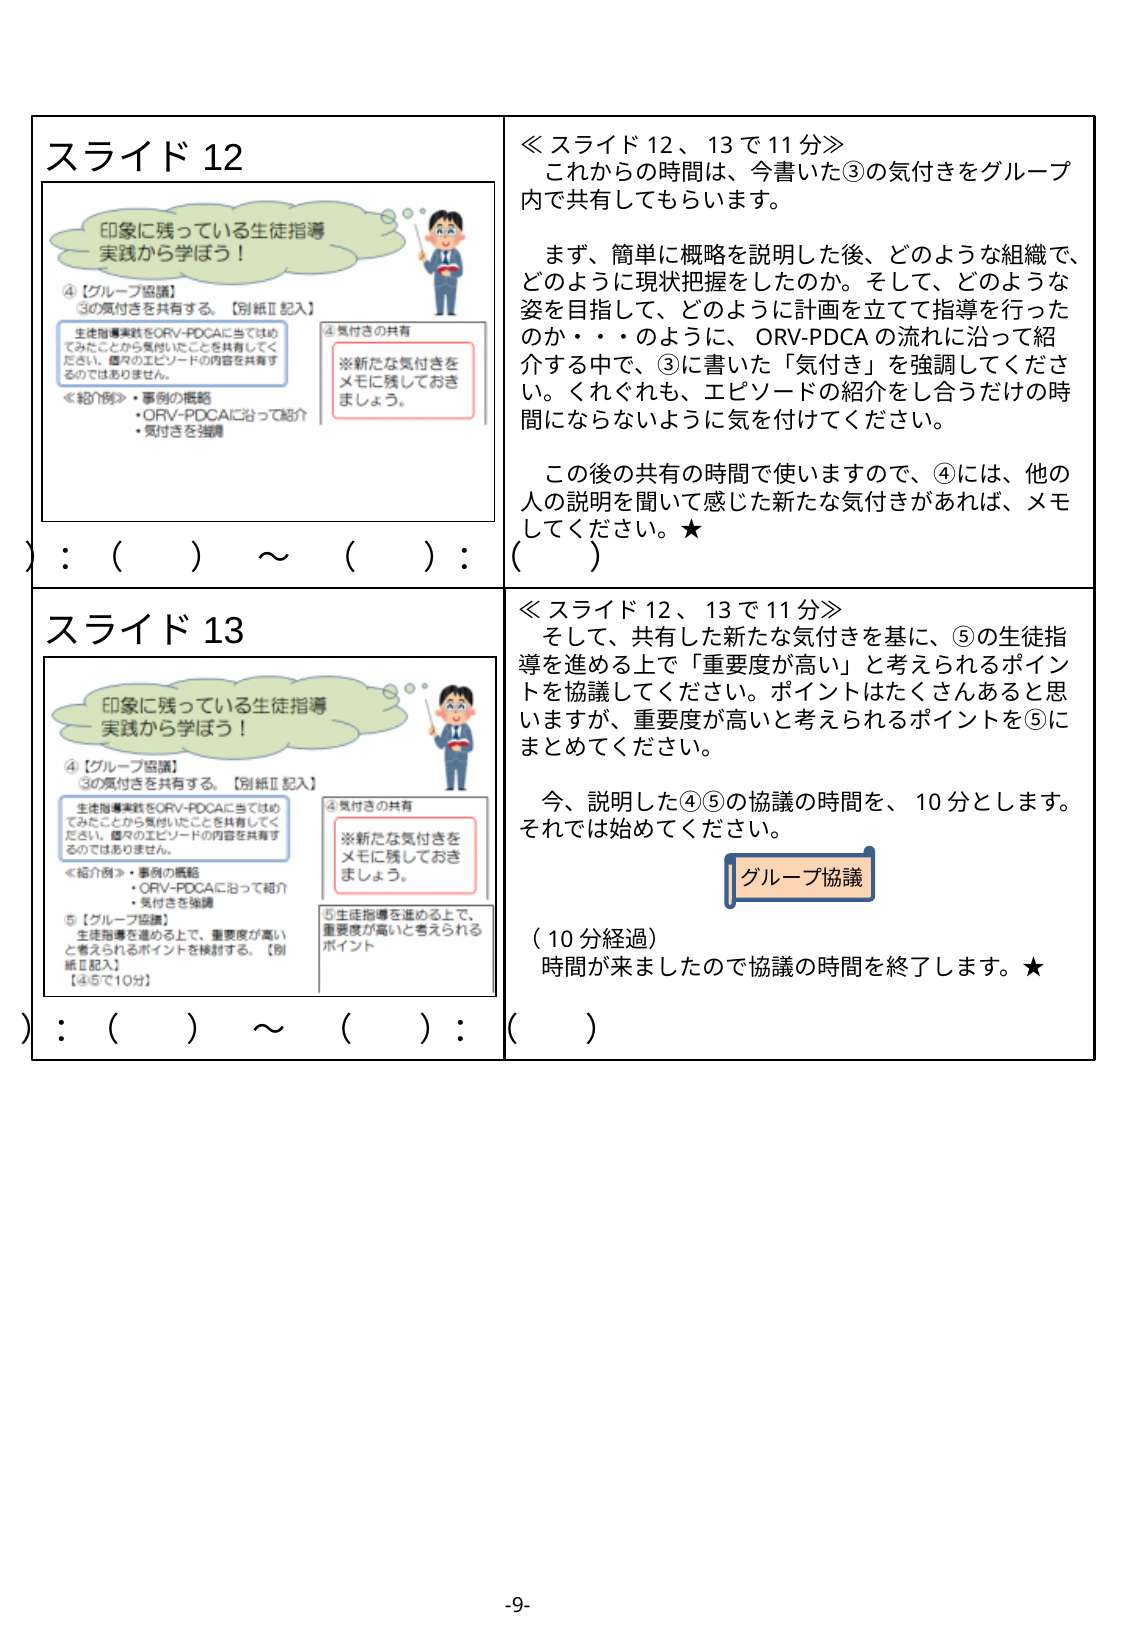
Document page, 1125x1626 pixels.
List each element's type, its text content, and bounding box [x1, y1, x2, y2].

text_box ≪スライド12、13で11分≫ これからの時間は、今書いた③の気付きをグループ内で共有してもらいます。 まず、簡単に概略を説明した後、どのような組織で、どのように現状把握をしたのか。そして、どのような姿を目指して、どのように計画を立てて指導を行ったのか・・・のように、ORV-PDCAの流れに沿って紹介する中で、③に書いた「気付き」を強調してください。くれぐれも、エピソードの紹介をし合うだけの時間にならないように気を付けてください。 この後の共有の時間で使いますので、④には、他の人の説明を聞いて感じた新たな気付きがあれば、メモしてください。★ [505, 123, 1095, 550]
text_box （ ）：（ ） ～ （ ）：（ ） [0, 528, 638, 584]
text_box -9- [490, 1584, 635, 1625]
text_box ≪スライド12、13で11分≫ そして、共有した新たな気付きを基に、⑤の生徒指導を進める上で「重要度が高い」と考えられるポイントを協議してください。ポイントはたくさんあると思いますが、重要度が高いと考えられるポイントを⑤にまとめてください。 今、説明した④⑤の協議の時間を、10分とします。それでは始めてください。 （10分経過） 時間が来ましたので協議の時間を終了します。★ [503, 587, 1097, 988]
text_box スライド12 [29, 114, 502, 528]
text_box スライド13 [30, 1056, 507, 1063]
text_box [502, 586, 1097, 1062]
picture [44, 657, 496, 997]
text_box [502, 114, 1097, 586]
picture [42, 182, 494, 522]
text_box （ ）：（ ） ～ （ ）：（ ） [0, 1000, 634, 1056]
text_box スライド13 [30, 586, 502, 1000]
